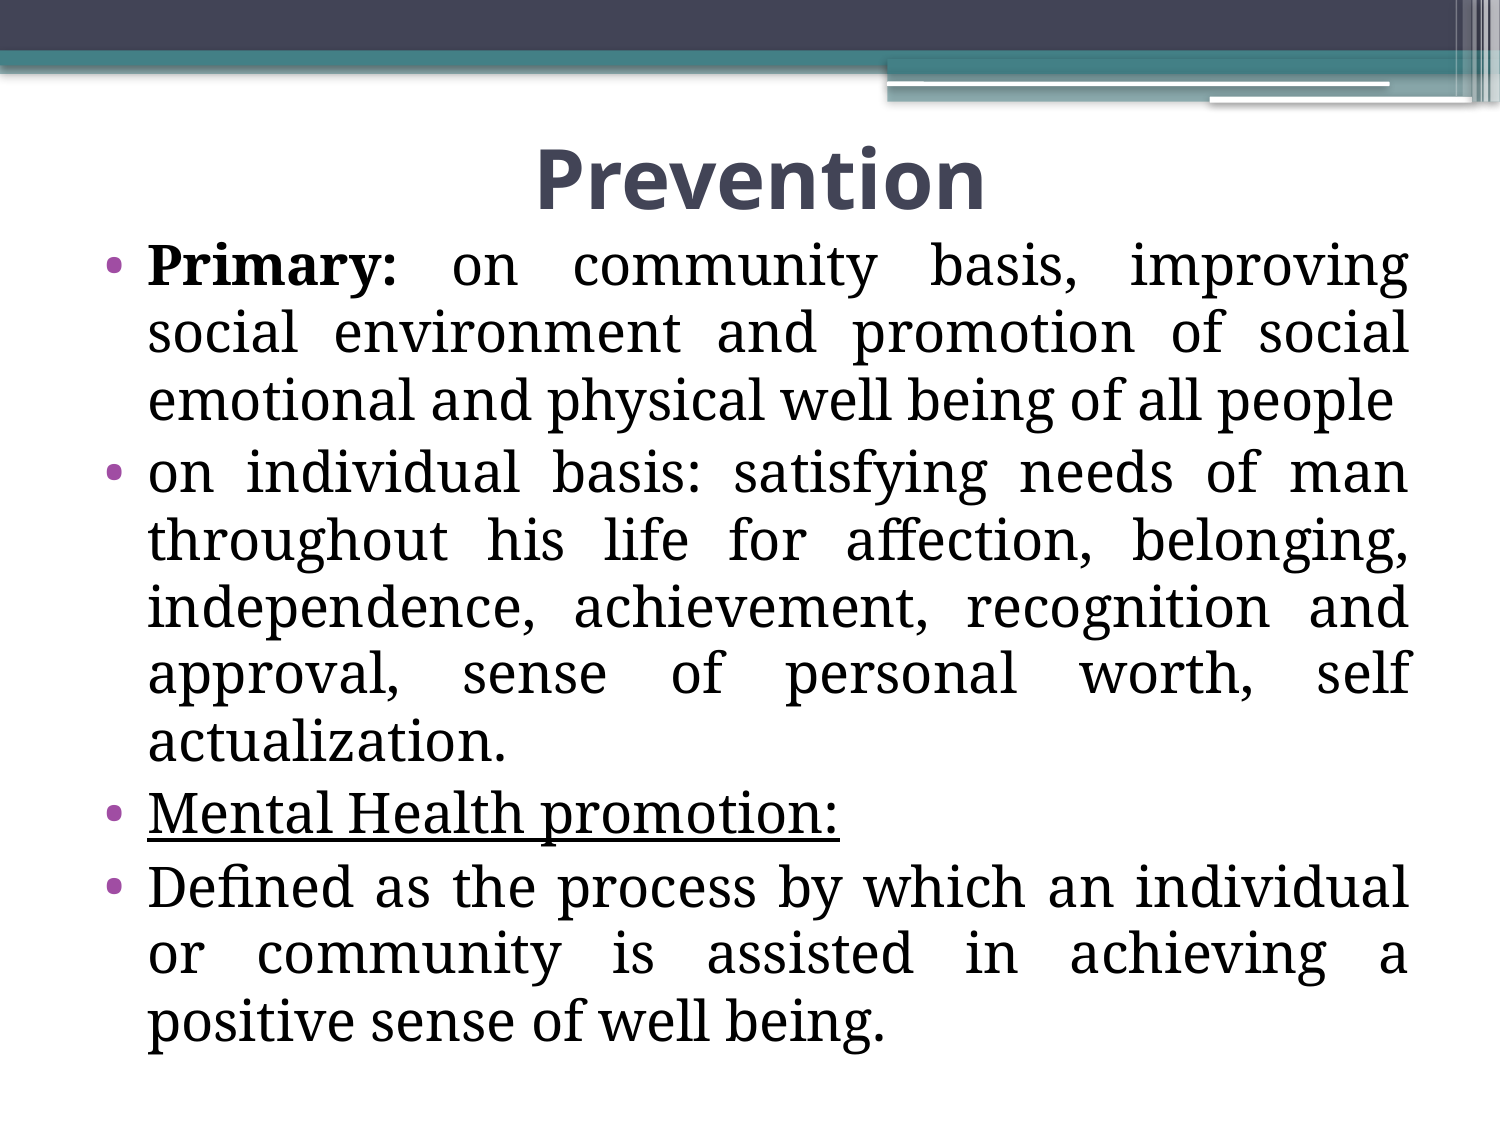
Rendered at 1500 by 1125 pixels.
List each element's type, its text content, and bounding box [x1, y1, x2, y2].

list Primary: on community basis, improving social environment and promotion of social emotional and physical well being of all people on individual basis: satisfying needs of man throughout his life for affection, belonging, independence, achievement, recognition and approval, sense of personal worth, self actualization. Mental Health promotion: Defined as the process by which an individual or community is assisted in achieving a positive sense of well being. [75, 222, 1425, 1079]
title Prevention [75, 105, 1425, 222]
